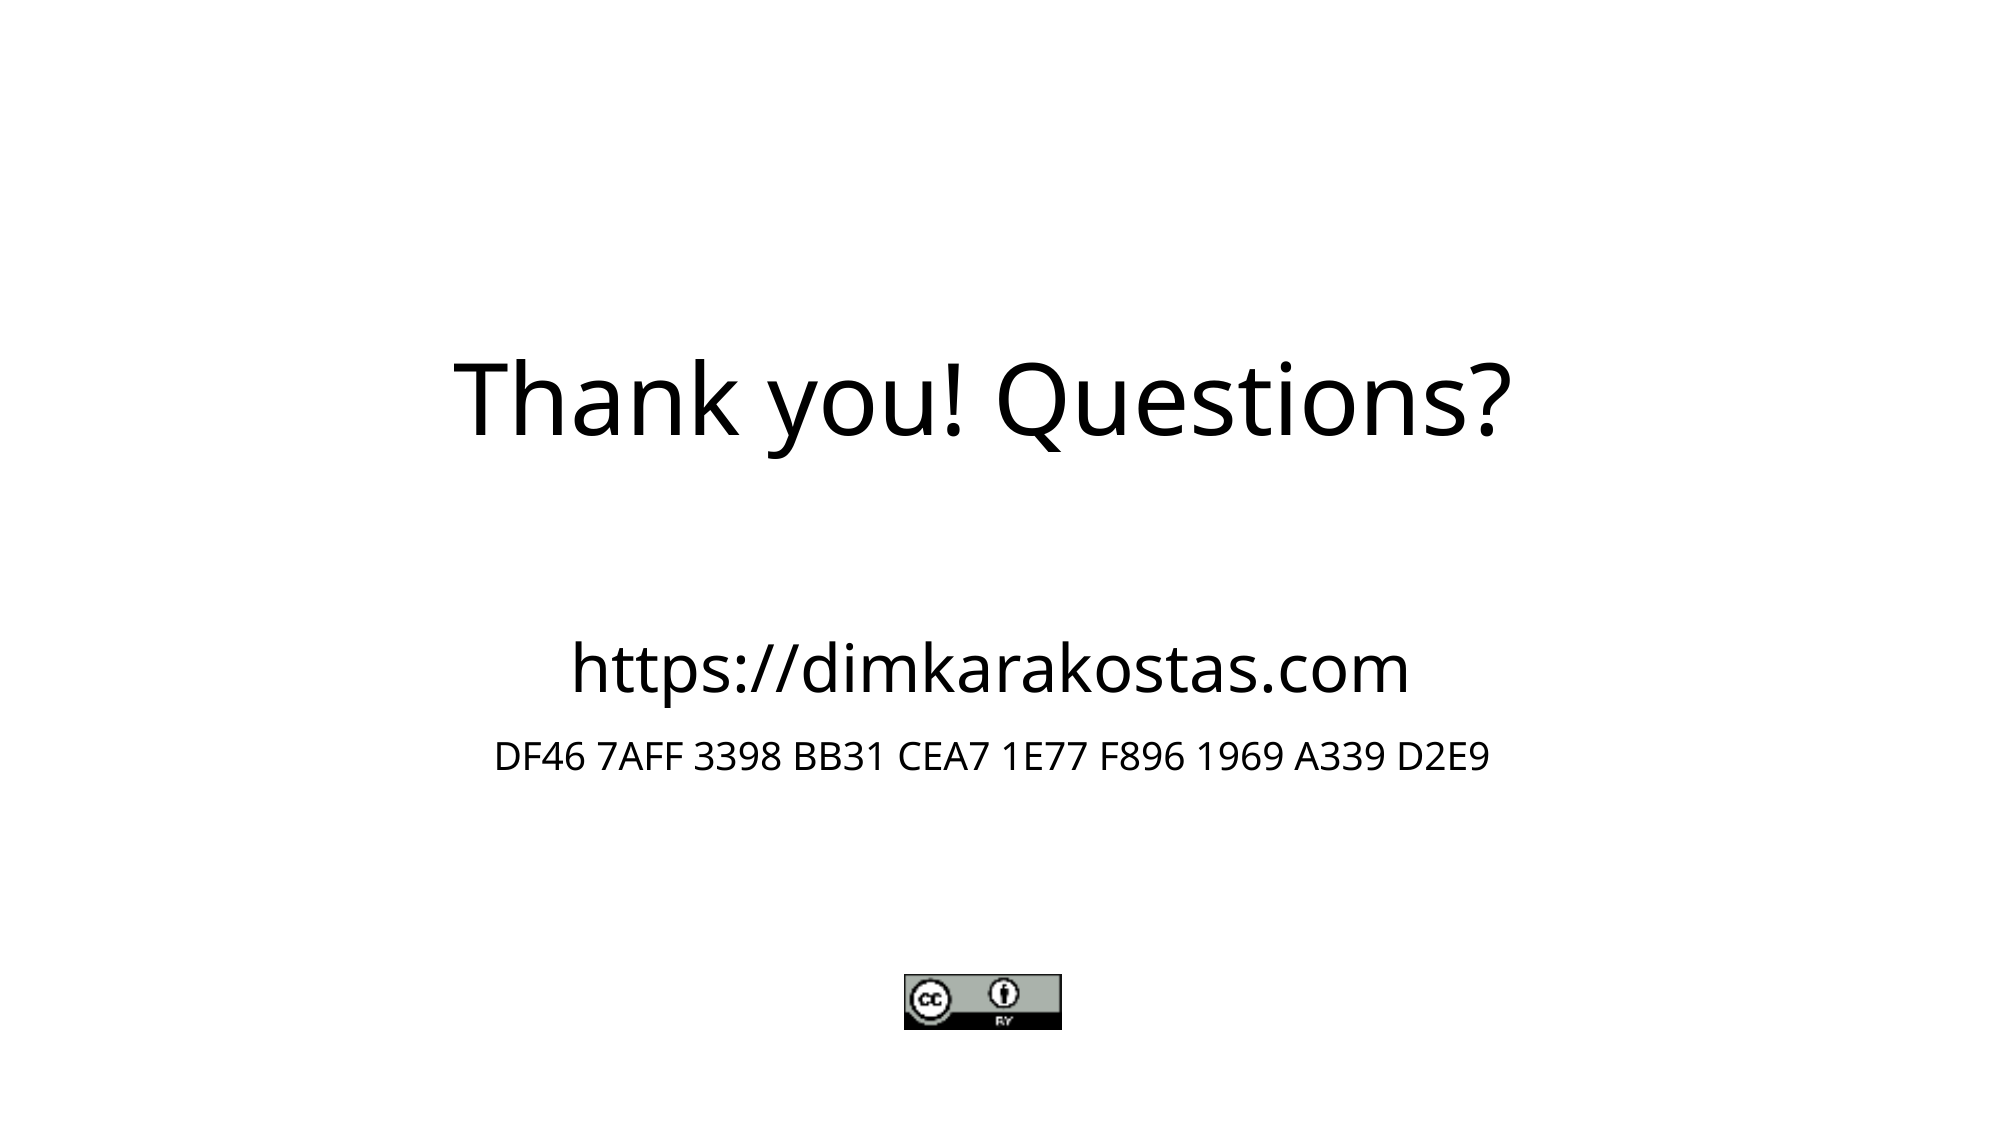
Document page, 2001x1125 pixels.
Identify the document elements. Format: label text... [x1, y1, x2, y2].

text_box Thank you! Questions? [41, 327, 1925, 463]
text_box DF46 7AFF 3398 BB31 CEA7 1E77 F896 1969 A339 D2E9 [41, 723, 1942, 785]
picture [904, 974, 1062, 1030]
text_box https://dimkarakostas.com [41, 618, 1942, 714]
